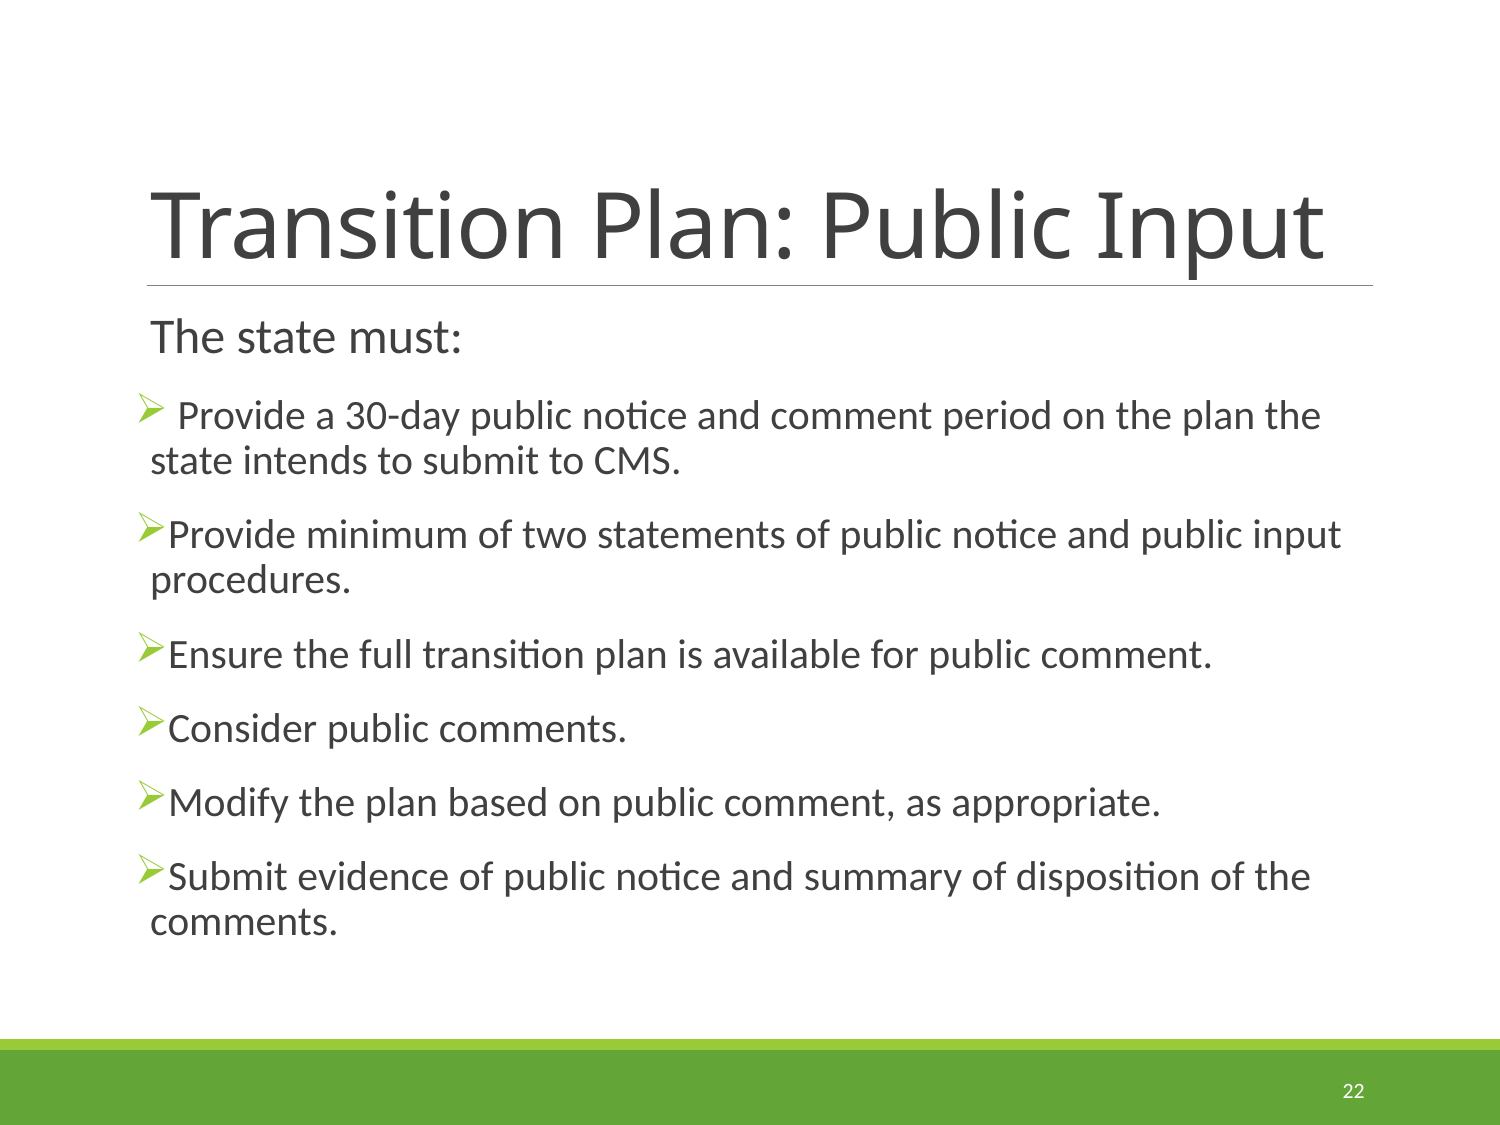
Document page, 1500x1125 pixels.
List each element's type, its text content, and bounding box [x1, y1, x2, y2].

slide_number 22 [1218, 1059, 1380, 1120]
title Transition Plan: Public Input [135, 47, 1373, 285]
list The state must: Provide a 30-day public notice and comment period on the plan the state intends to submit to CMS. Provide minimum of two statements of public notice and public input procedures. Ensure the full transition plan is available for public comment. Consider public comments. Modify the plan based on public comment, as appropriate. Submit evidence of public notice and summary of disposition of the comments. [135, 302, 1373, 963]
